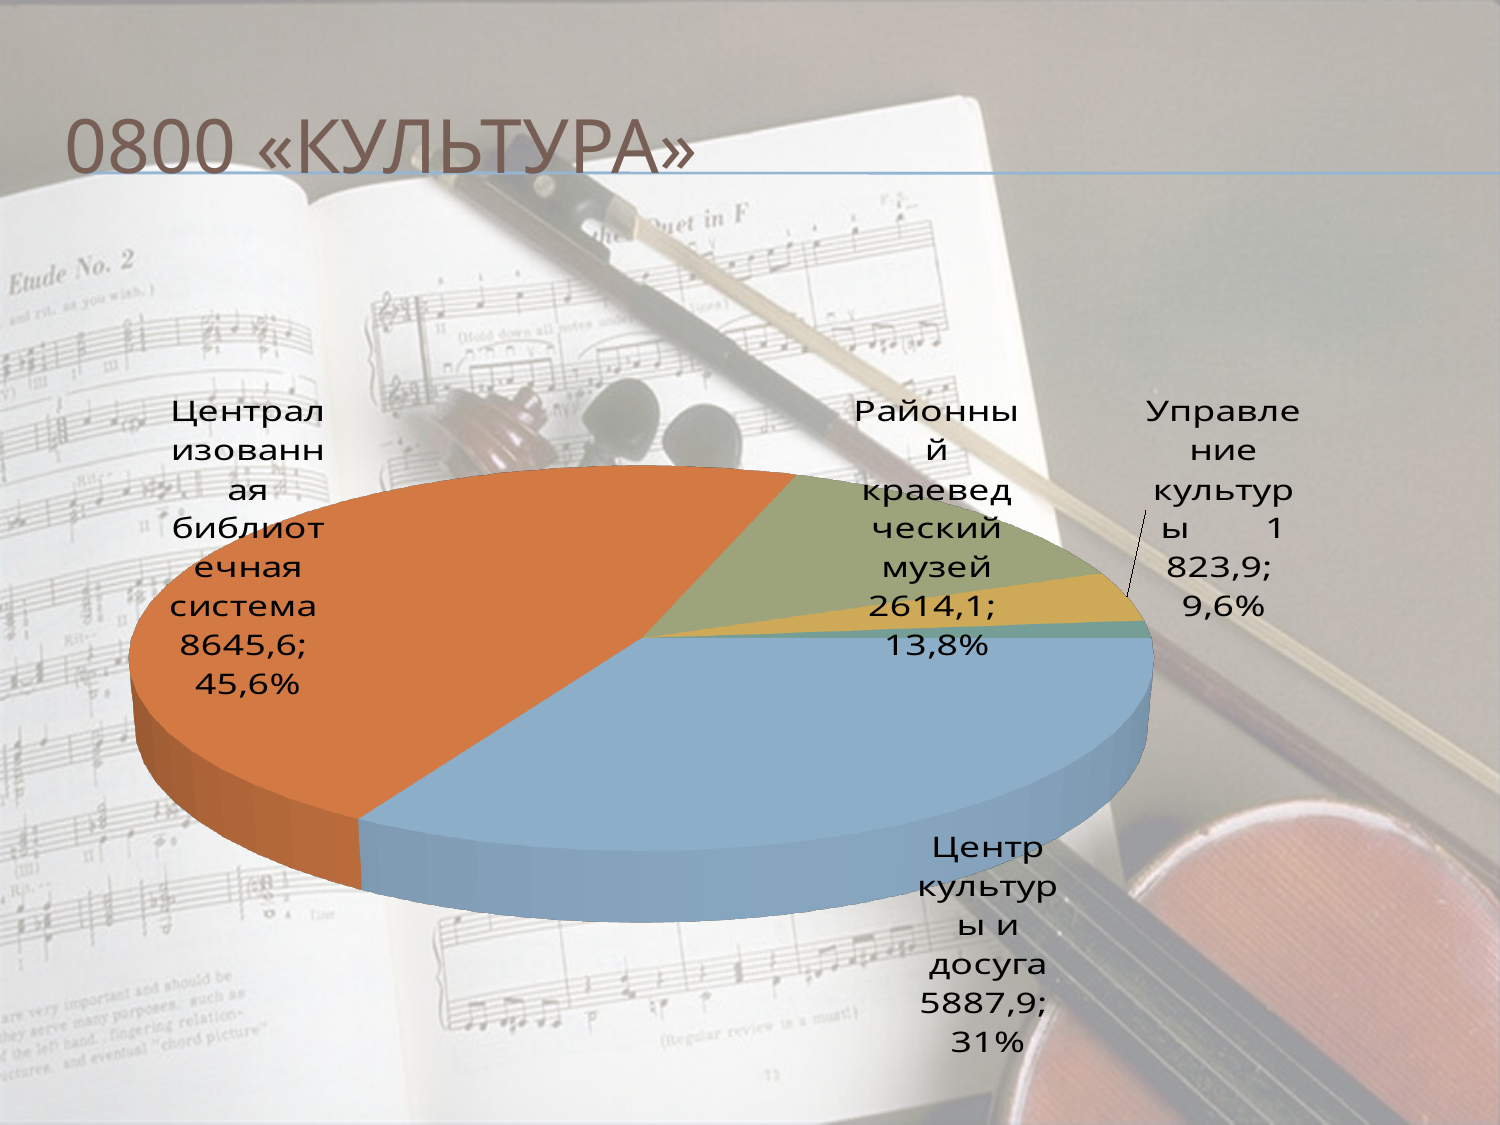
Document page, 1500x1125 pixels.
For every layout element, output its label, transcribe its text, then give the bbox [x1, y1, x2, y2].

title 0800 «Культура» [50, 75, 1475, 213]
chart [40, 238, 1467, 1125]
